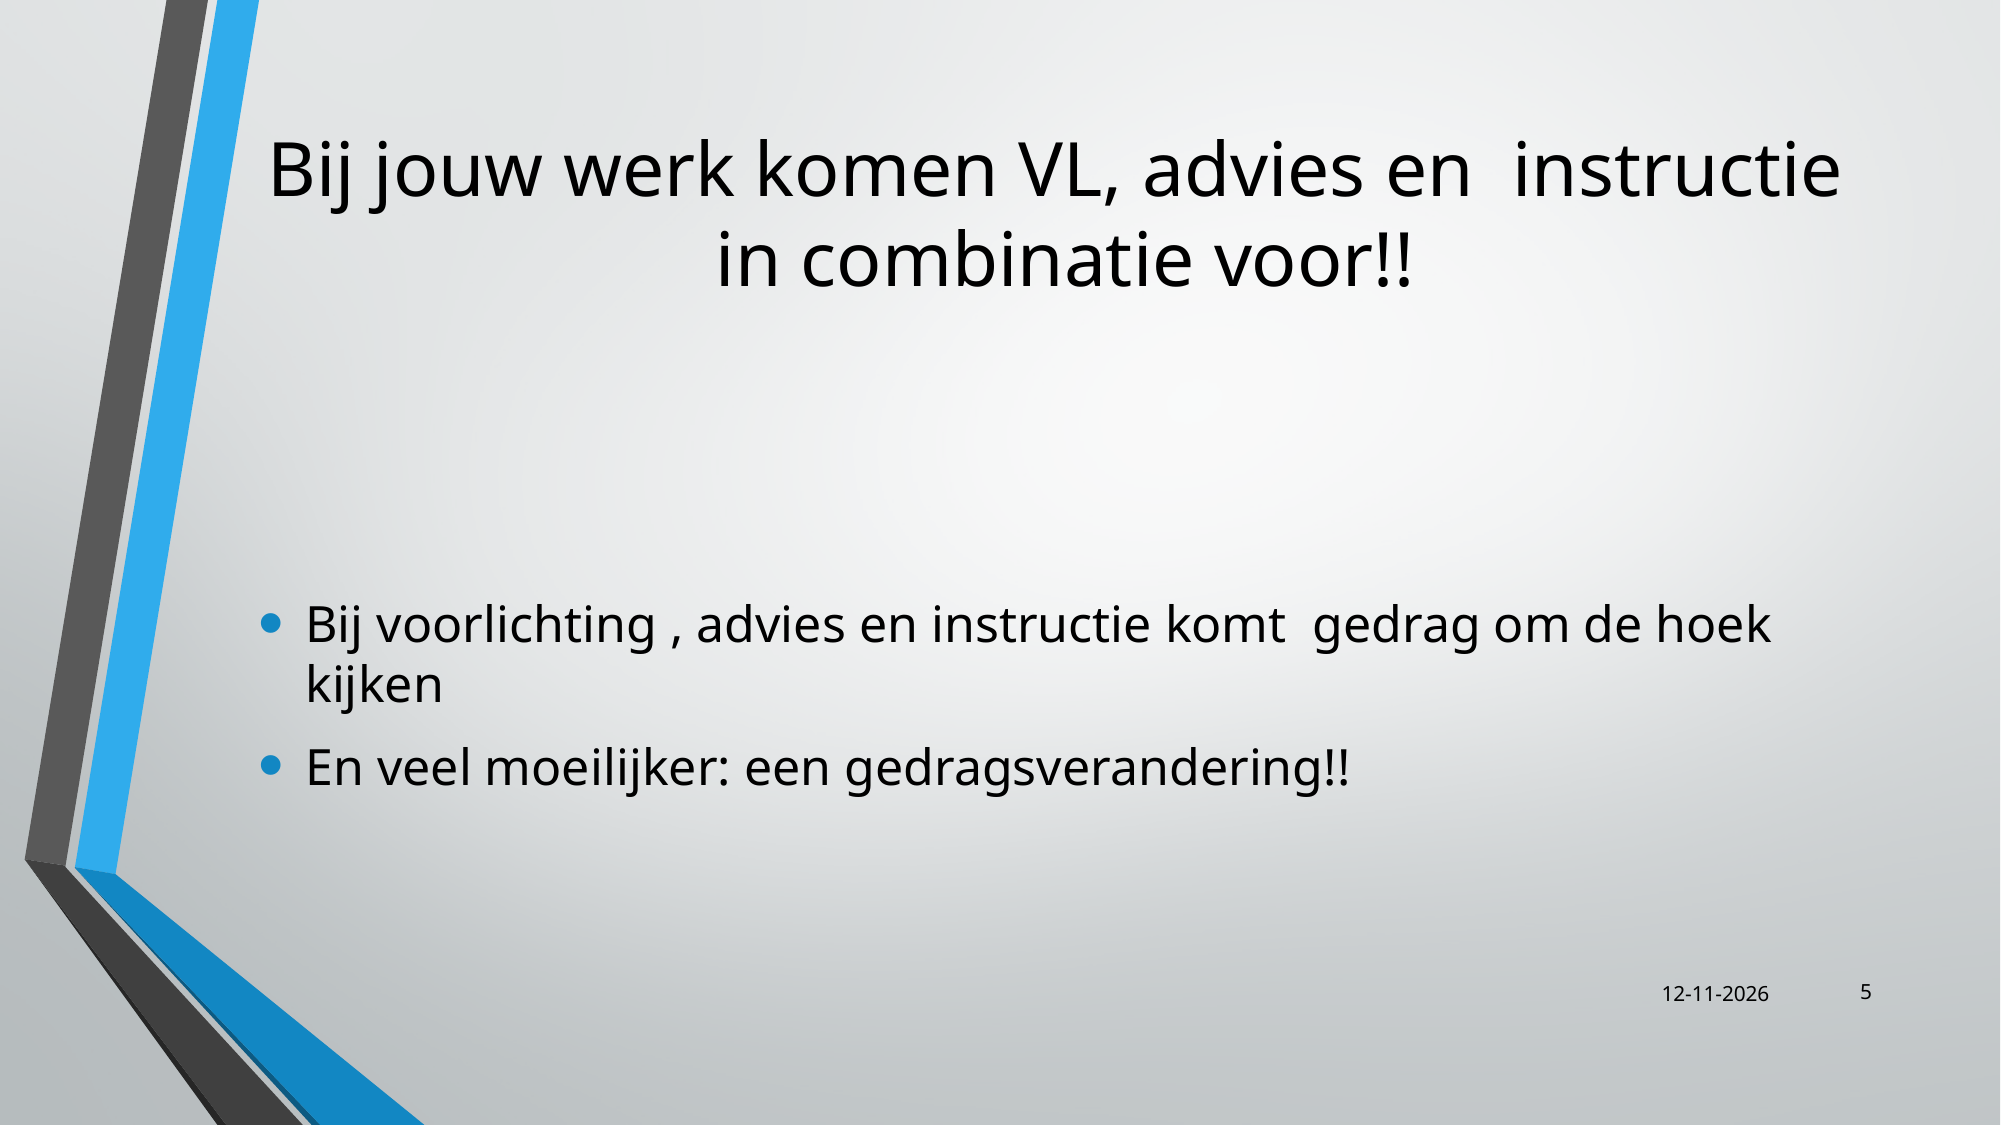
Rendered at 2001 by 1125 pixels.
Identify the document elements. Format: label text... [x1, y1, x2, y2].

slide_number 5 [1796, 962, 1887, 1023]
title Bij jouw werk komen VL, advies en instructie in combinatie voor!! [243, 112, 1887, 400]
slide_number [1596, 965, 1784, 1025]
list Bij voorlichting , advies en instructie komt gedrag om de hoek kijken En veel moeilijker: een gedragsverandering!! [243, 437, 1887, 950]
